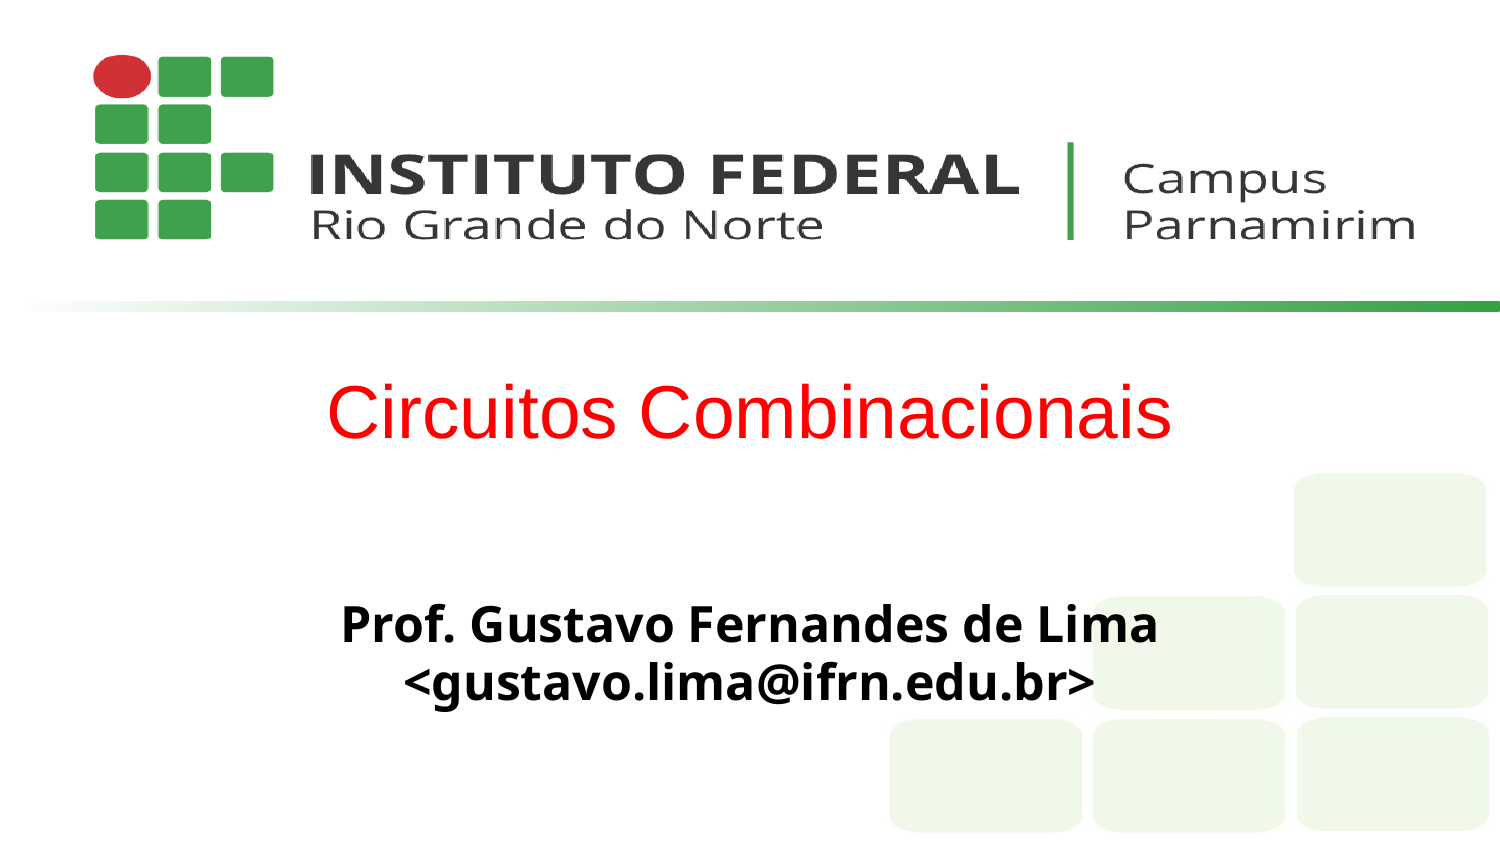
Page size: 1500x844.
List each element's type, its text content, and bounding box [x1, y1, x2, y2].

text_box Circuitos Combinacionais [0, 312, 1500, 505]
picture [5, 21, 1500, 267]
text_box Prof. Gustavo Fernandes de Lima <gustavo.lima@ifrn.edu.br> [246, 587, 1254, 740]
picture [803, 505, 1495, 835]
